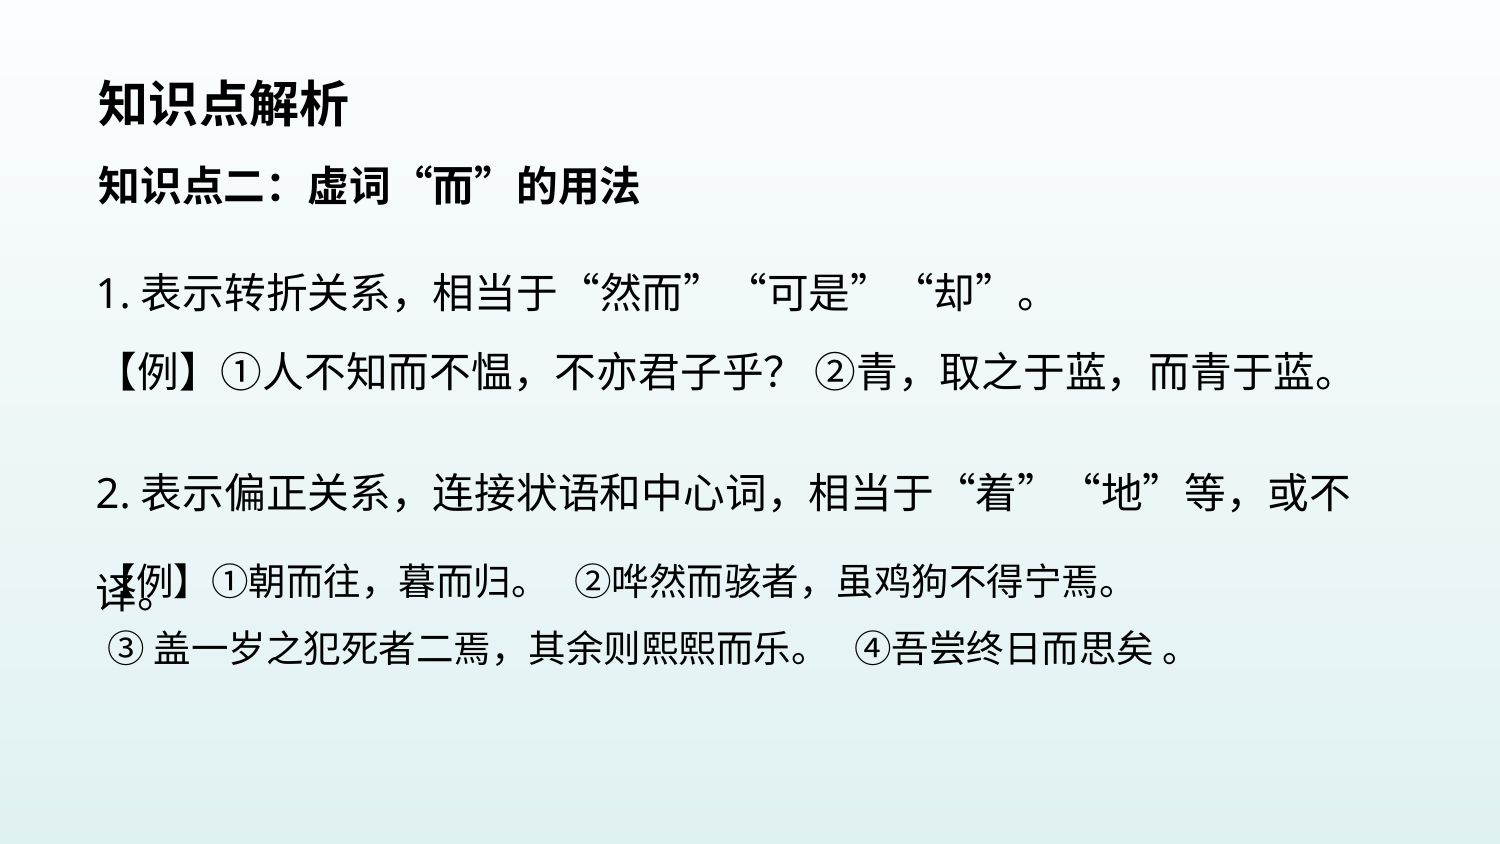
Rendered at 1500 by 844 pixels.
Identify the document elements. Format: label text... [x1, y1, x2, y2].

text_box 1.表示转折关系，相当于“然而”“可是”“却”。 2.表示偏正关系，连接状语和中心词，相当于“着”“地”等，或不译。 3.表示假设关系，连接主语和谓语，相当于“如果”“假使”。 [80, 209, 1447, 313]
text_box 【例】①人不知而不愠，不亦君子乎？ ②青，取之于蓝，而青于蓝。 [80, 313, 1471, 404]
text_box 知识点二：虚词“而”的用法 [84, 152, 1377, 218]
text_box 1.表示转折关系，相当于“然而”“可是”“却”。 2.表示偏正关系，连接状语和中心词，相当于“着”“地”等，或不译。 3.表示假设关系，连接主语和谓语，相当于“如果”“假使”。 [80, 404, 1447, 844]
text_box 知识点解析 [84, 71, 368, 134]
text_box 【例】①朝而往，暮而归。 ②哗然而骇者，虽鸡狗不得宁焉。 ③盖一岁之犯死者二焉，其余则熙熙而乐。 ④吾尝终日而思矣 。 [84, 528, 1407, 678]
